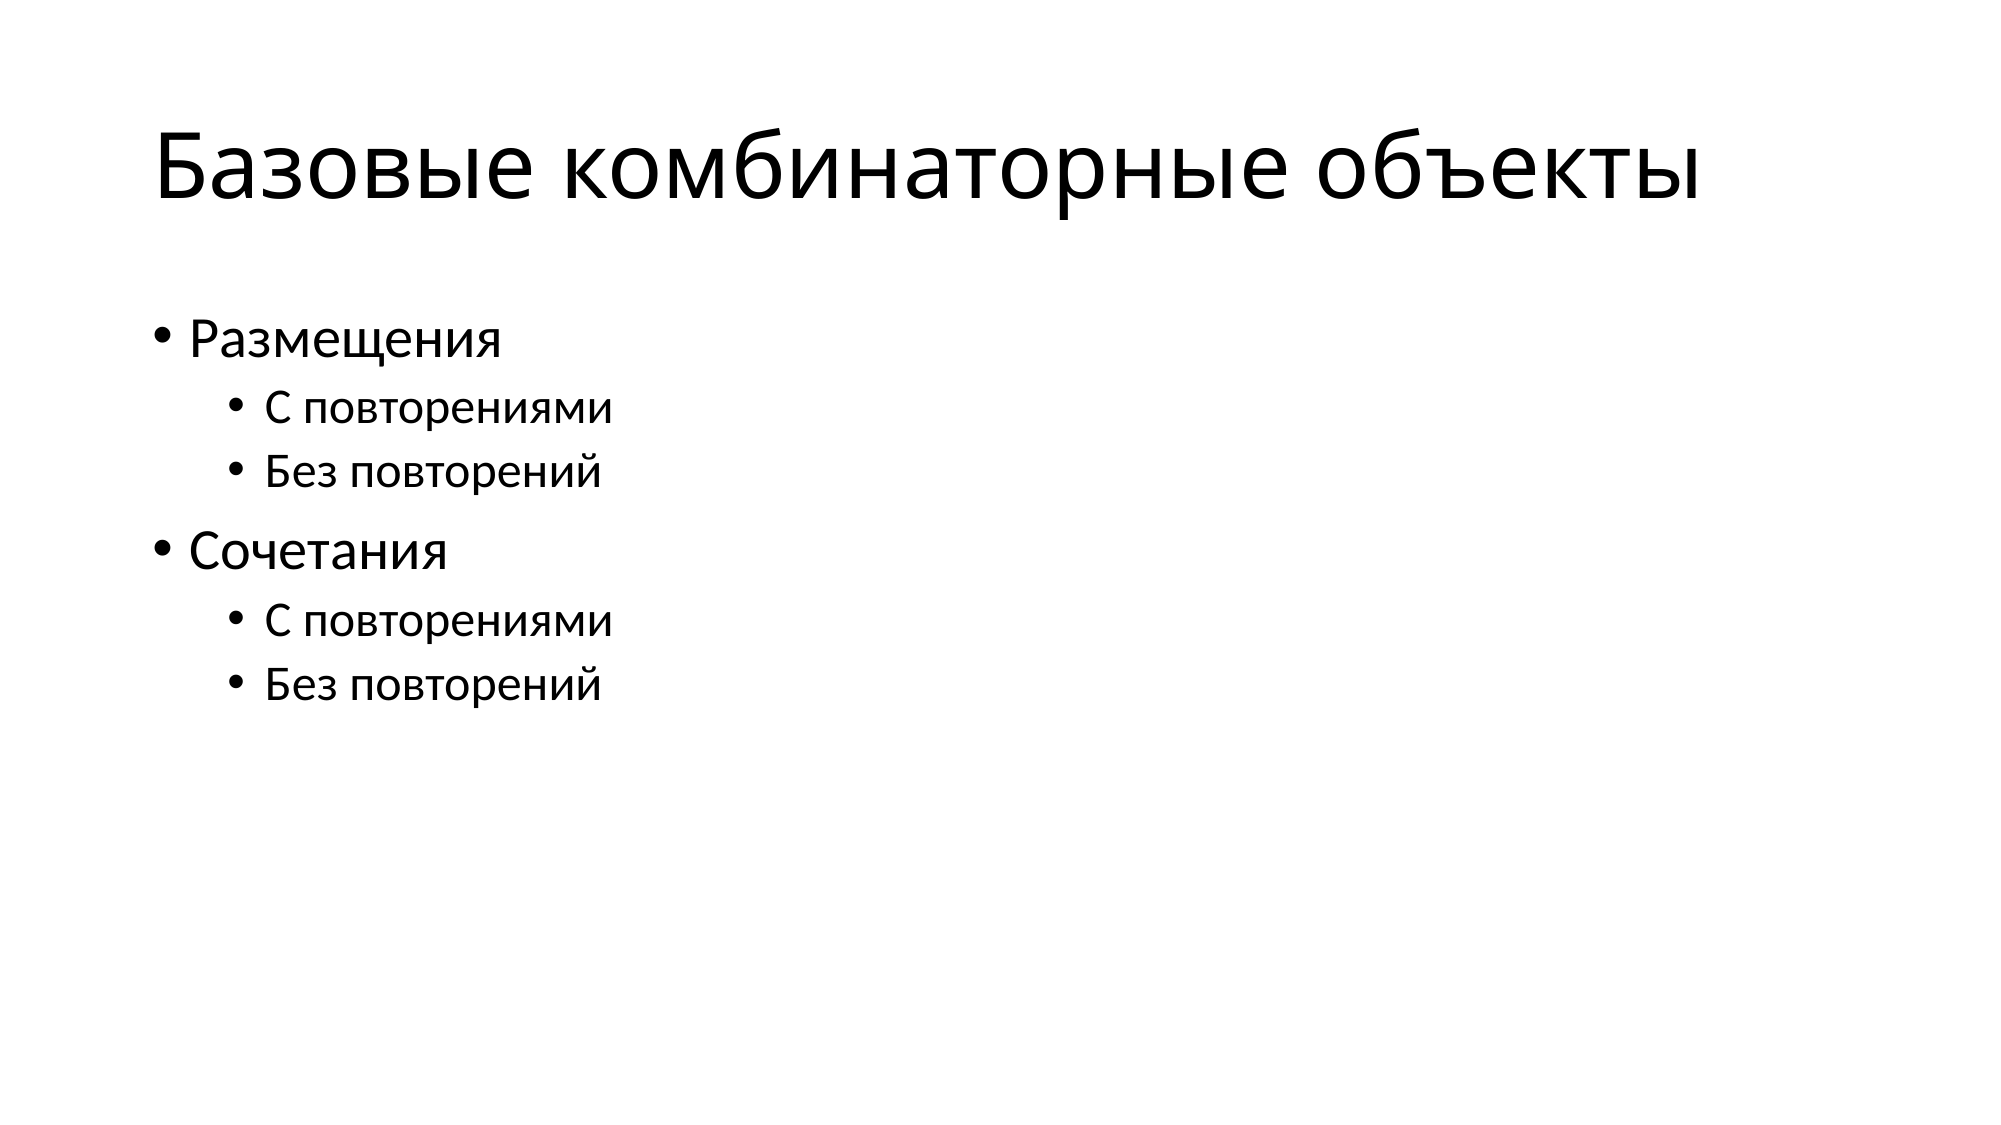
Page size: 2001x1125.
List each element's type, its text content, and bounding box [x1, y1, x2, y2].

title Базовые комбинаторные объекты [137, 59, 1863, 278]
list Размещения С повторениями Без повторений Сочетания С повторениями Без повторений [137, 299, 1863, 1014]
